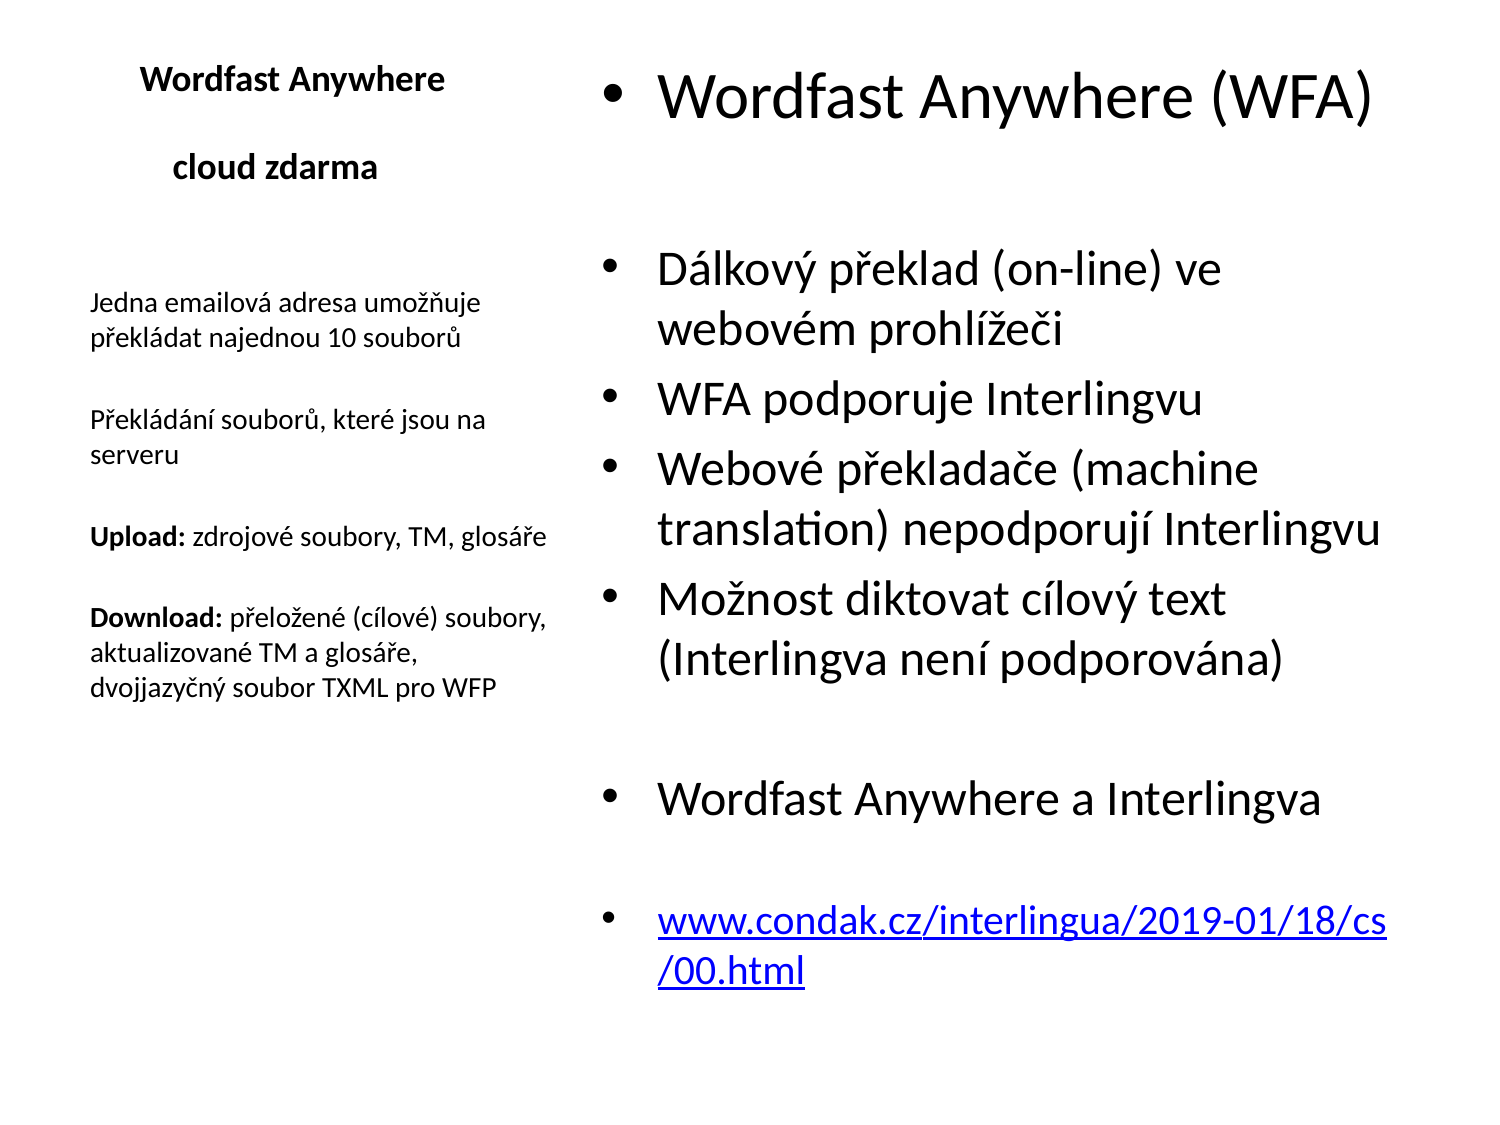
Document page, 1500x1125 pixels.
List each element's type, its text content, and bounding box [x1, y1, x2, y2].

list Wordfast Anywhere (WFA) Dálkový překlad (on-line) ve webovém prohlížeči WFA podporuje Interlingvu Webové překladače (machine translation) nepodporují Interlingvu Možnost diktovat cílový text (Interlingva není podporována) Wordfast Anywhere a Interlingva www.condak.cz/interlingua/2019-01/18/cs/00.html [586, 44, 1425, 1005]
list Jedna emailová adresa umožňuje překládat najednou 10 souborů Překládání souborů, které jsou na serveru Upload: zdrojové soubory, TM, glosáře Download: přeložené (cílové) soubory, aktualizované TM a glosáře, dvojjazyčný soubor TXML pro WFP [75, 235, 569, 1005]
title Wordfast Anywhere cloud zdarma [75, 44, 569, 235]
